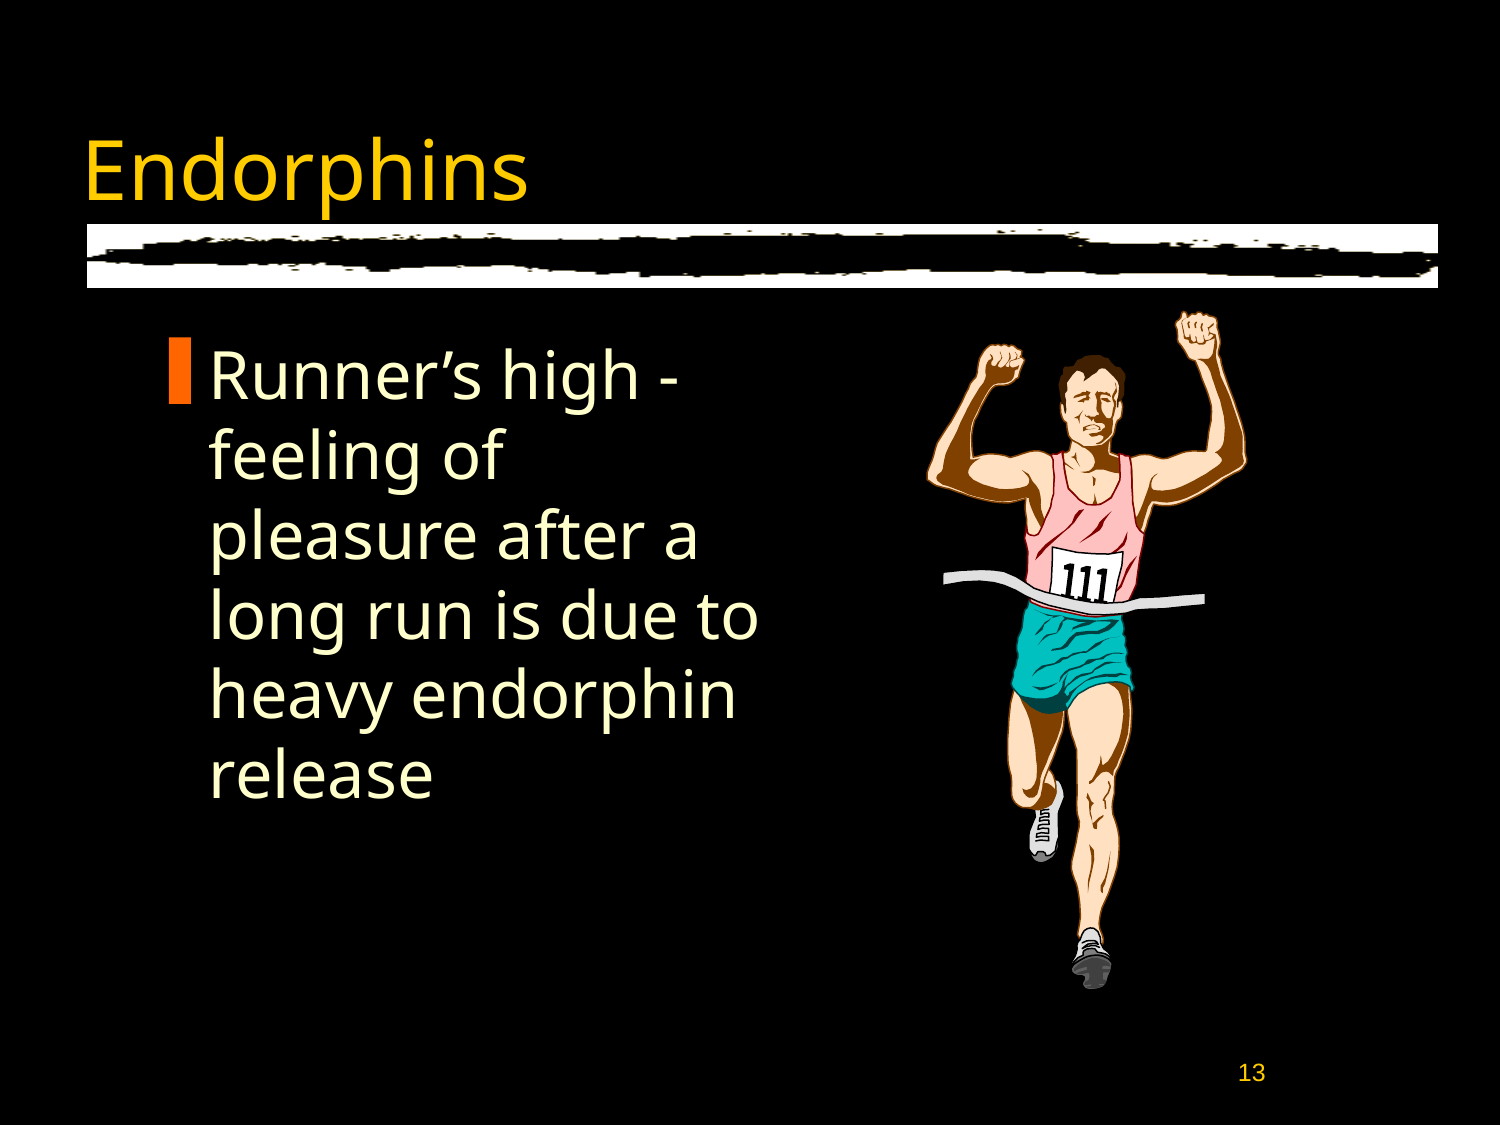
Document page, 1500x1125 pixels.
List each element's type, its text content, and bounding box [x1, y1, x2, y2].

title Endorphins [66, 37, 1342, 226]
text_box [925, 309, 1251, 994]
list Runner’s high - feeling of pleasure after a long run is due to heavy endorphin release [137, 324, 788, 1076]
